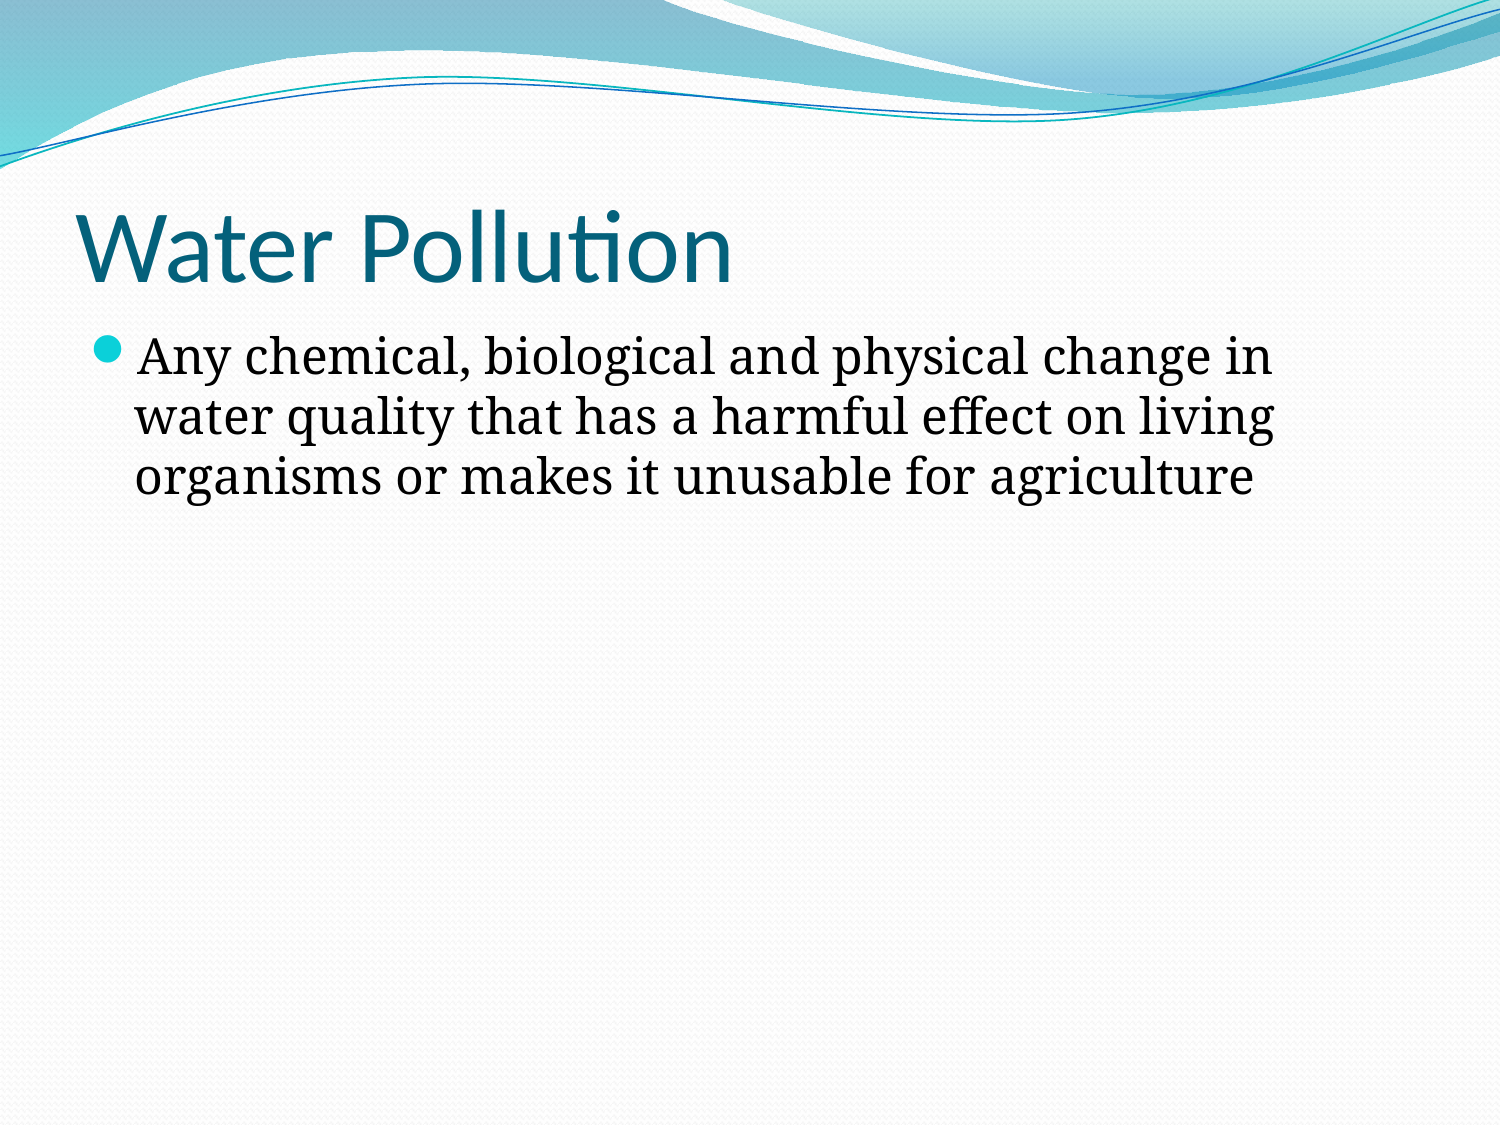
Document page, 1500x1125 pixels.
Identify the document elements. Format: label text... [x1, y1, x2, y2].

title Water Pollution [75, 115, 1425, 303]
list Any chemical, biological and physical change in water quality that has a harmful effect on living organisms or makes it unusable for agriculture [75, 317, 1425, 1038]
